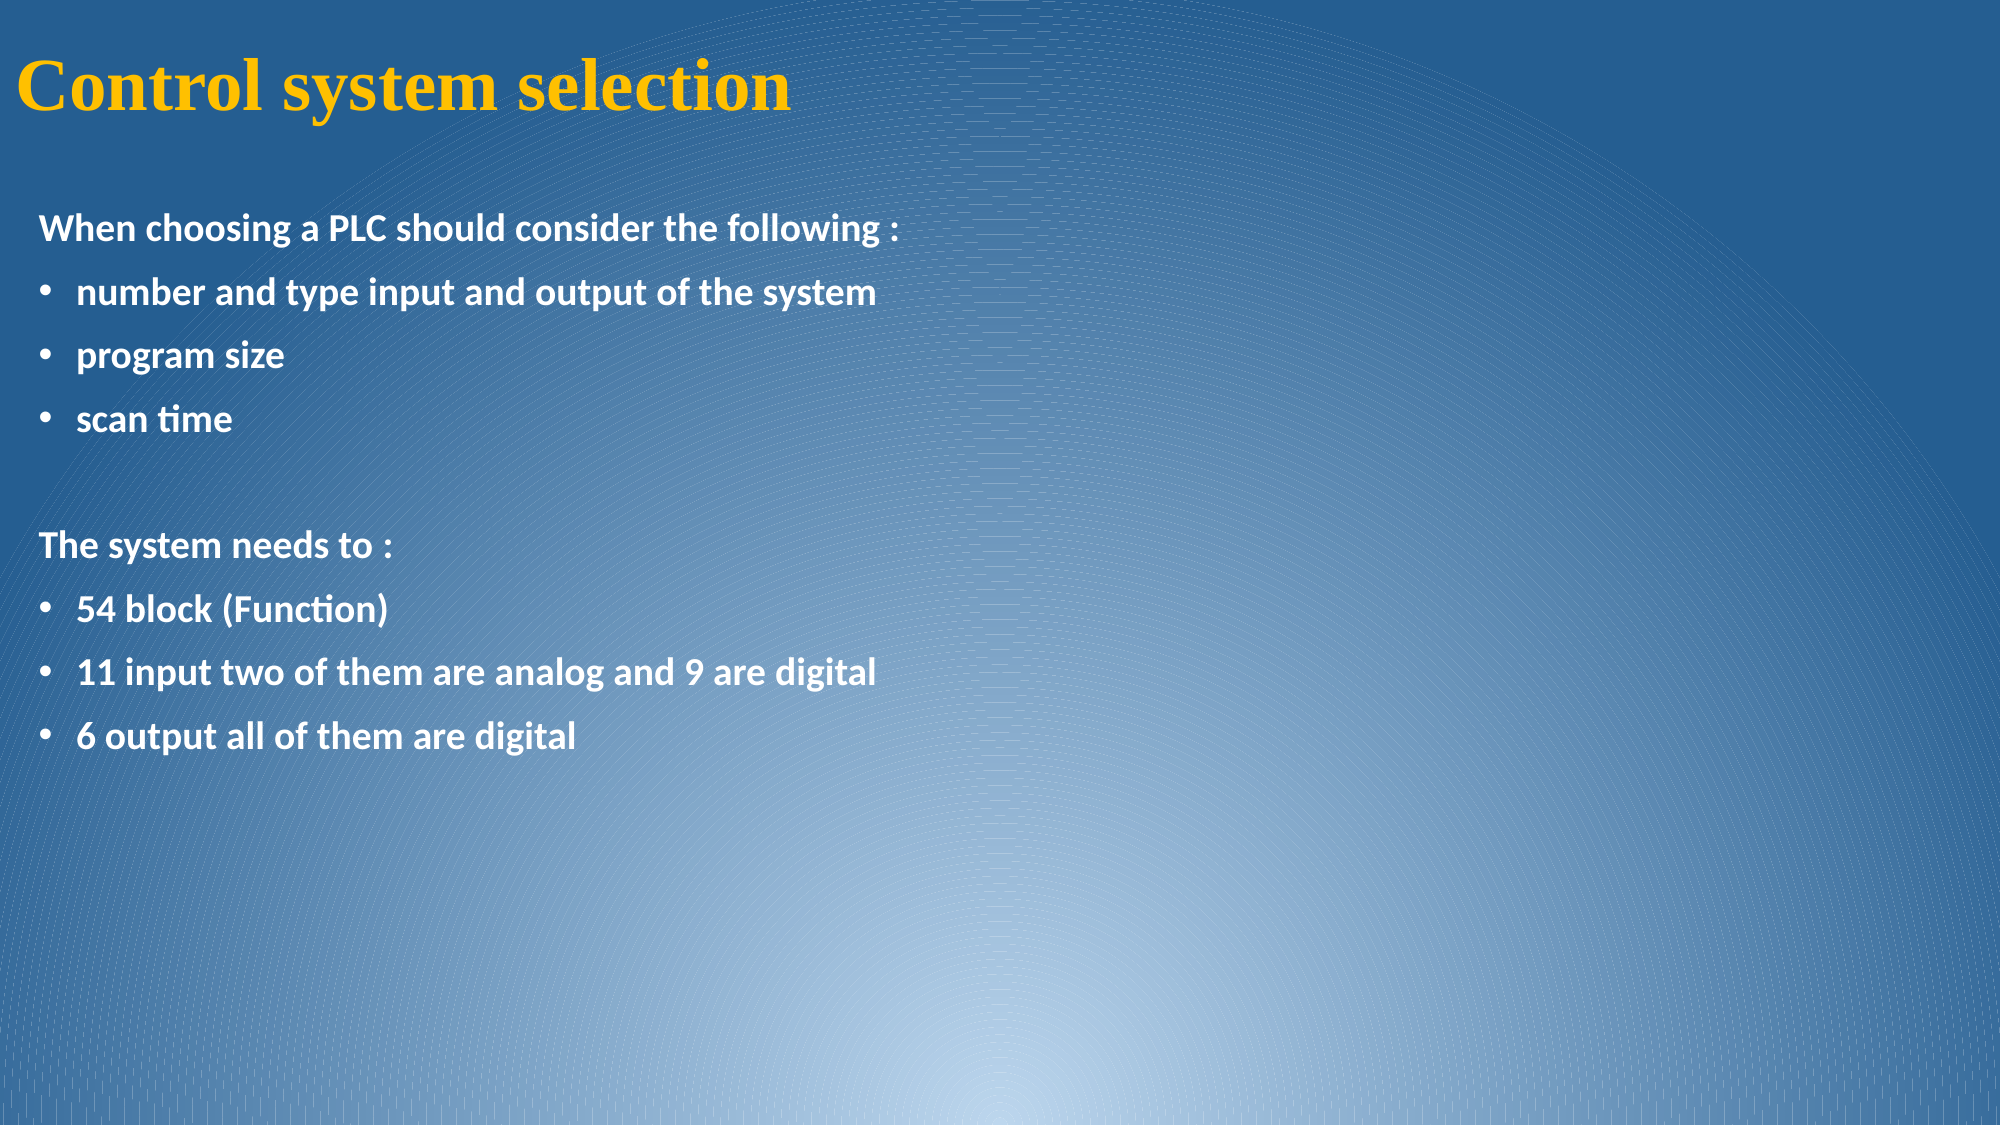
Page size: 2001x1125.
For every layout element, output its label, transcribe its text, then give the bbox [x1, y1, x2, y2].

title Control system selection [0, 32, 1725, 250]
list When choosing a PLC should consider the following : number and type input and output of the system program size scan time The system needs to : 54 block (Function) 11 input two of them are analog and 9 are digital 6 output all of them are digital [23, 200, 1749, 914]
